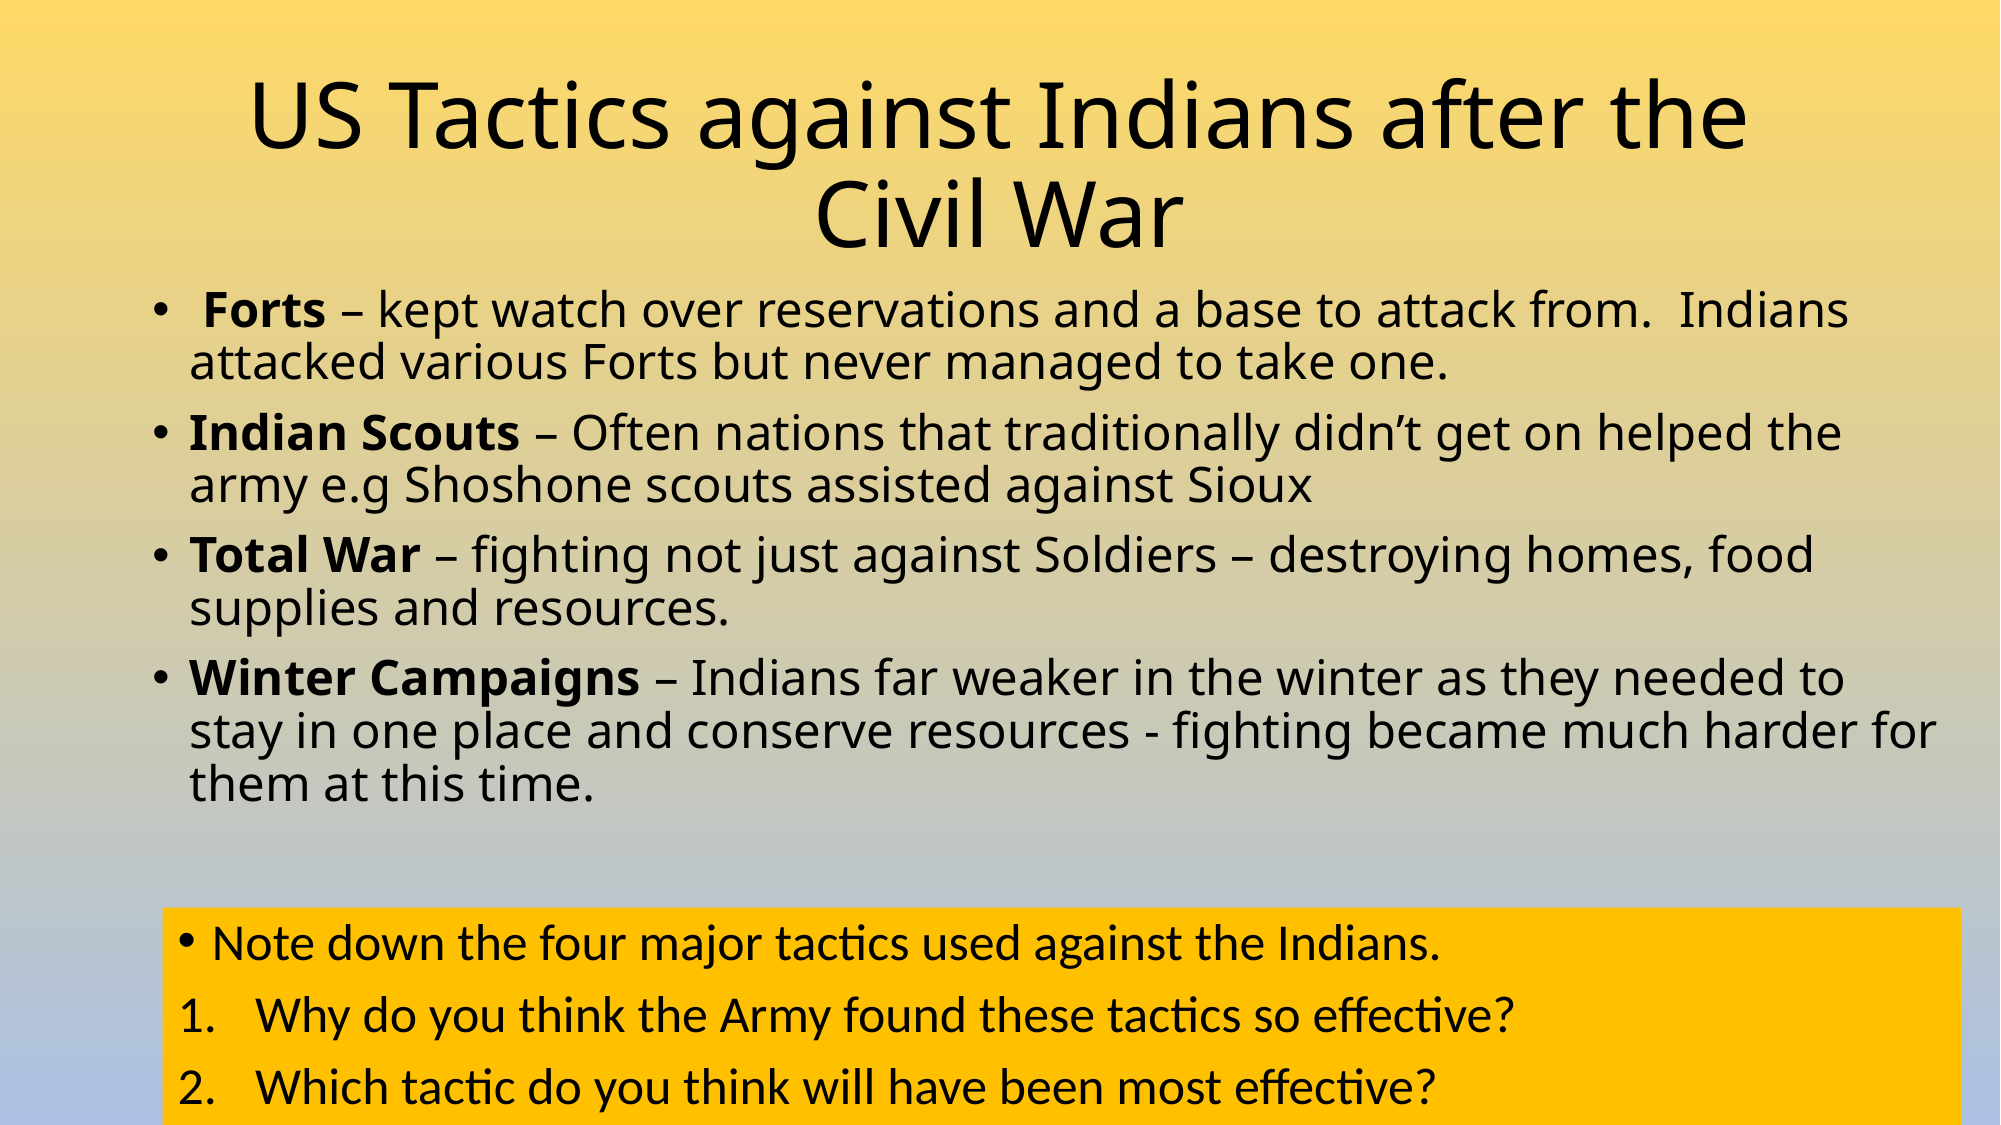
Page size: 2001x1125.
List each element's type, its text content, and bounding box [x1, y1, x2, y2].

title US Tactics against Indians after the Civil War [137, 59, 1863, 277]
list Note down the four major tactics used against the Indians. Why do you think the Army found these tactics so effective? Which tactic do you think will have been most effective? [162, 907, 1961, 1125]
list Forts – kept watch over reservations and a base to attack from. Indians attacked various Forts but never managed to take one. Indian Scouts – Often nations that traditionally didn’t get on helped the army e.g Shoshone scouts assisted against Sioux Total War – fighting not just against Soldiers – destroying homes, food supplies and resources. Winter Campaigns – Indians far weaker in the winter as they needed to stay in one place and conserve resources - fighting became much harder for them at this time. [137, 277, 1961, 825]
